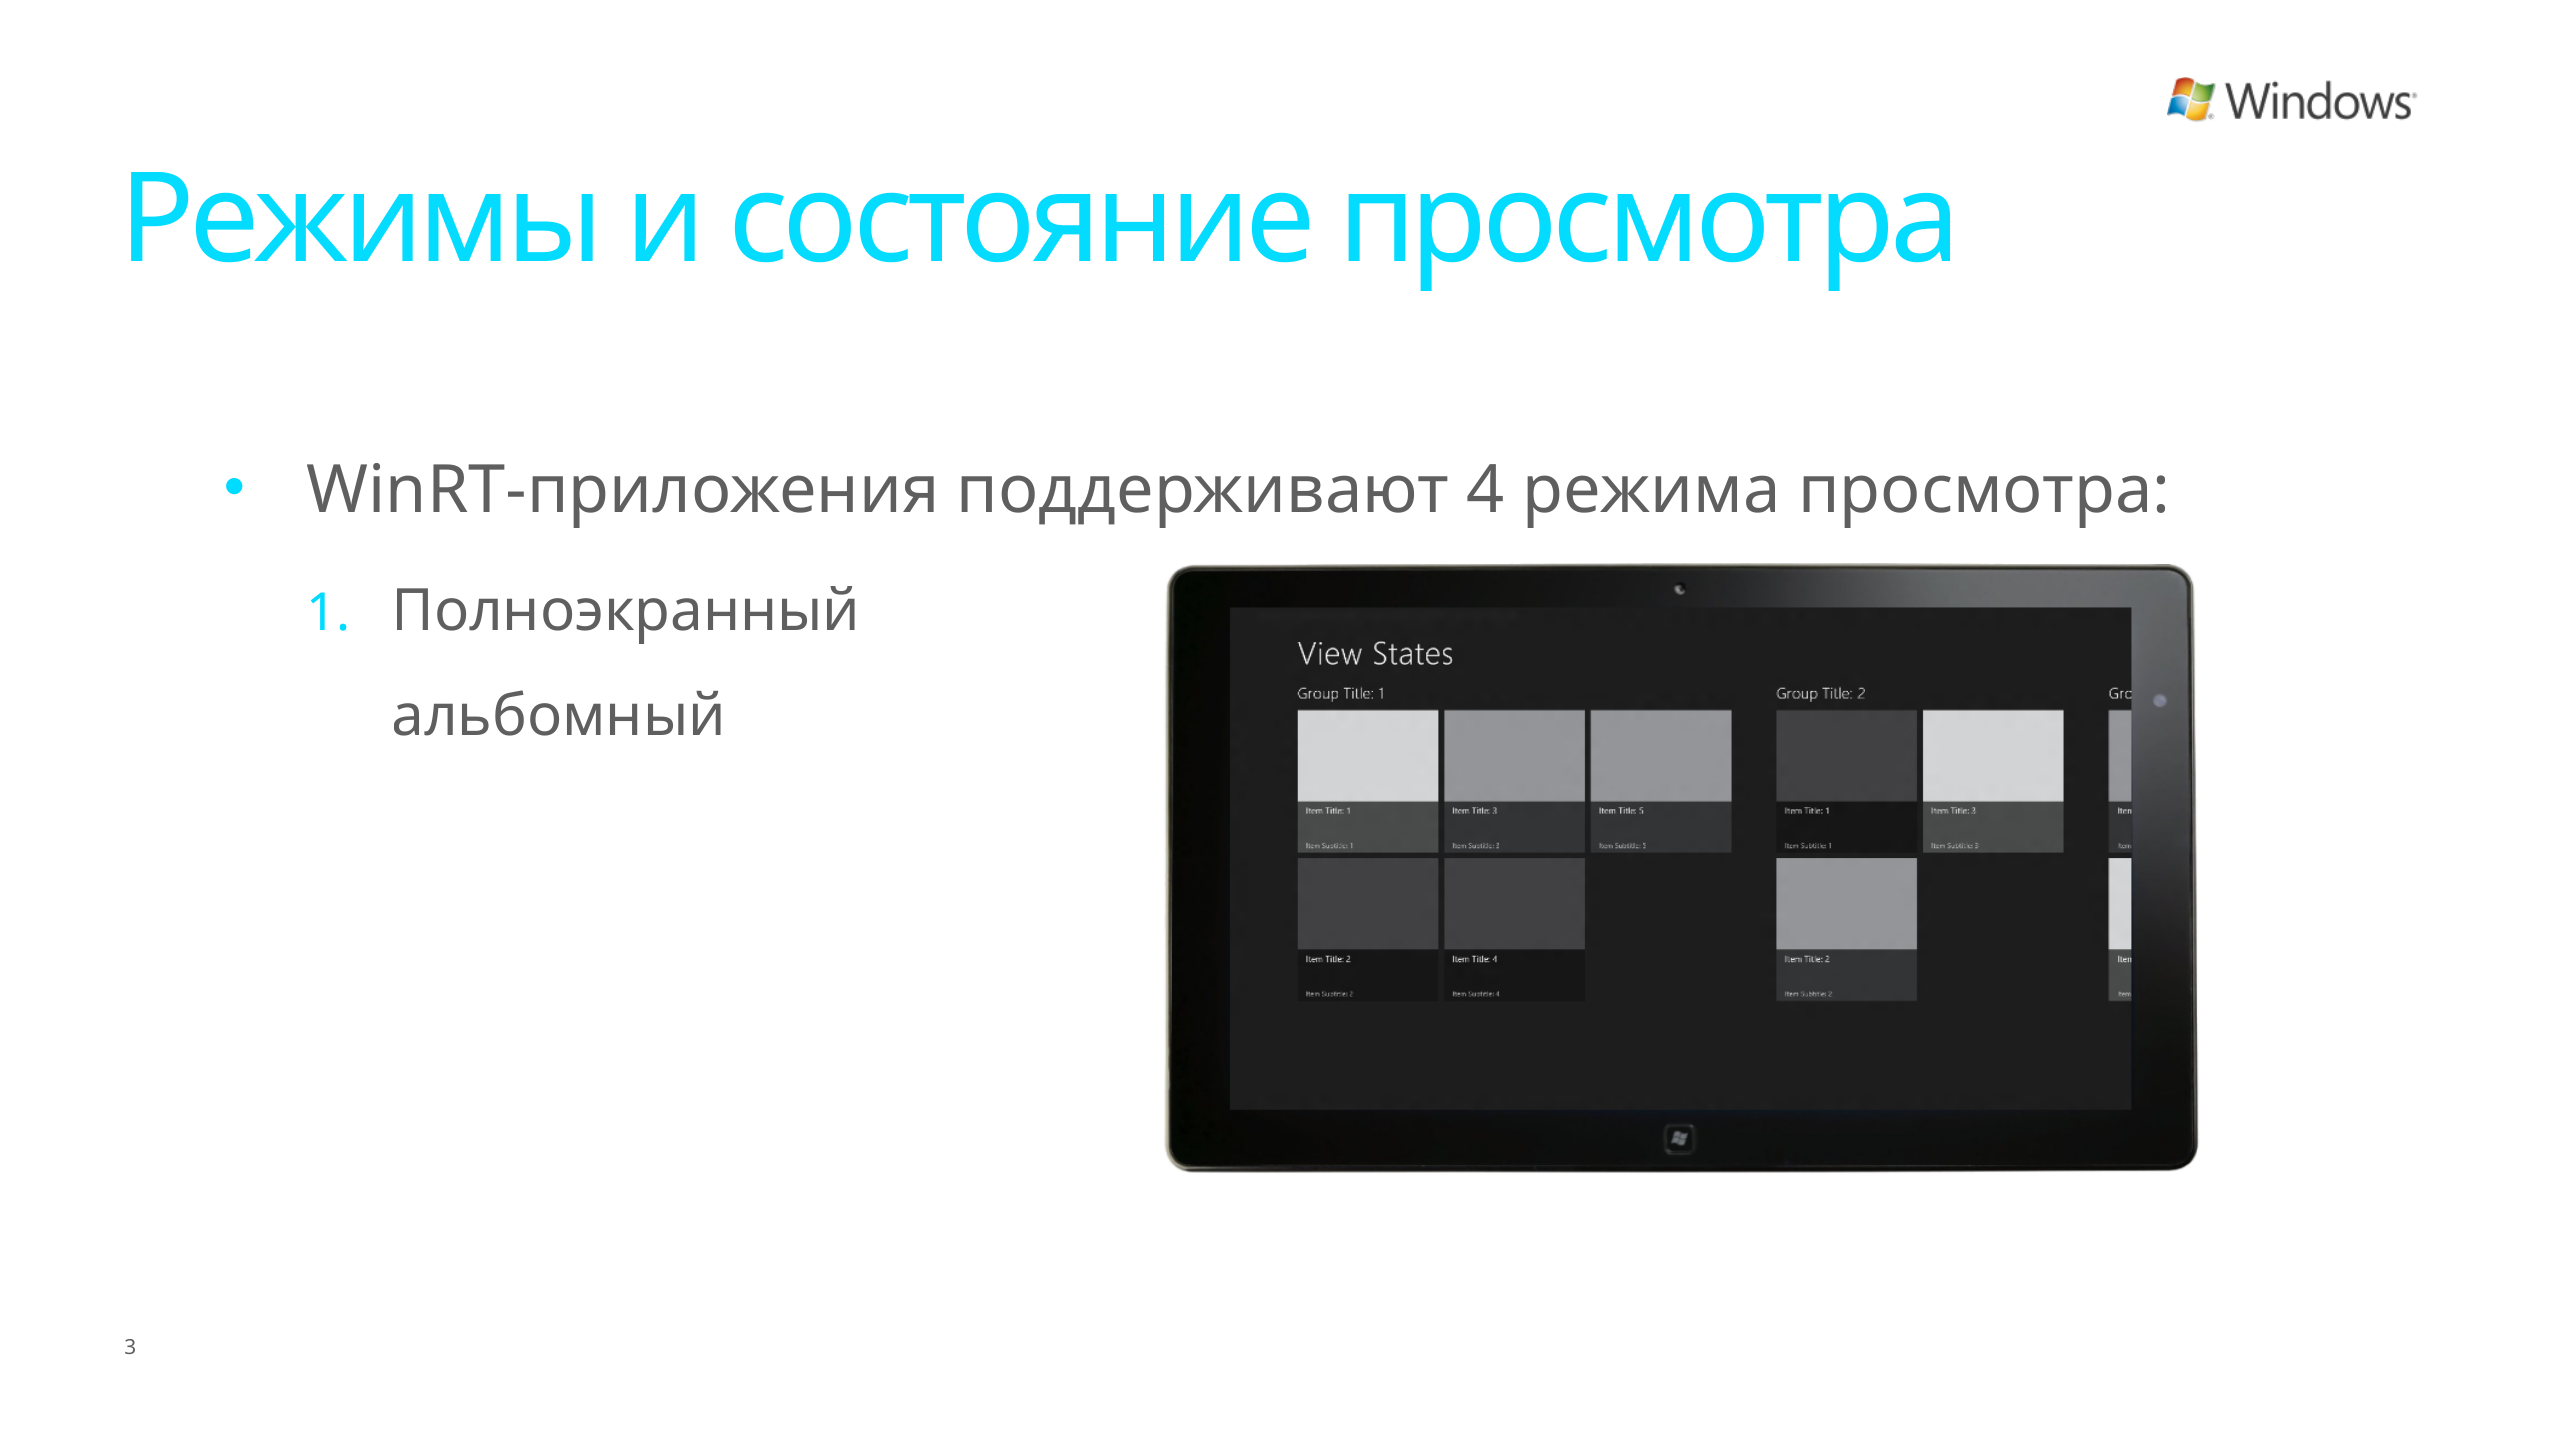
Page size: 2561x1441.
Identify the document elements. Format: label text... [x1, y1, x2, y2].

list WinRT-приложения поддерживают 4 режима просмотра: Полноэкранный альбомный [127, 405, 2470, 754]
picture [1161, 563, 2204, 1176]
title Режимы и состояние просмотра [119, 51, 2462, 289]
